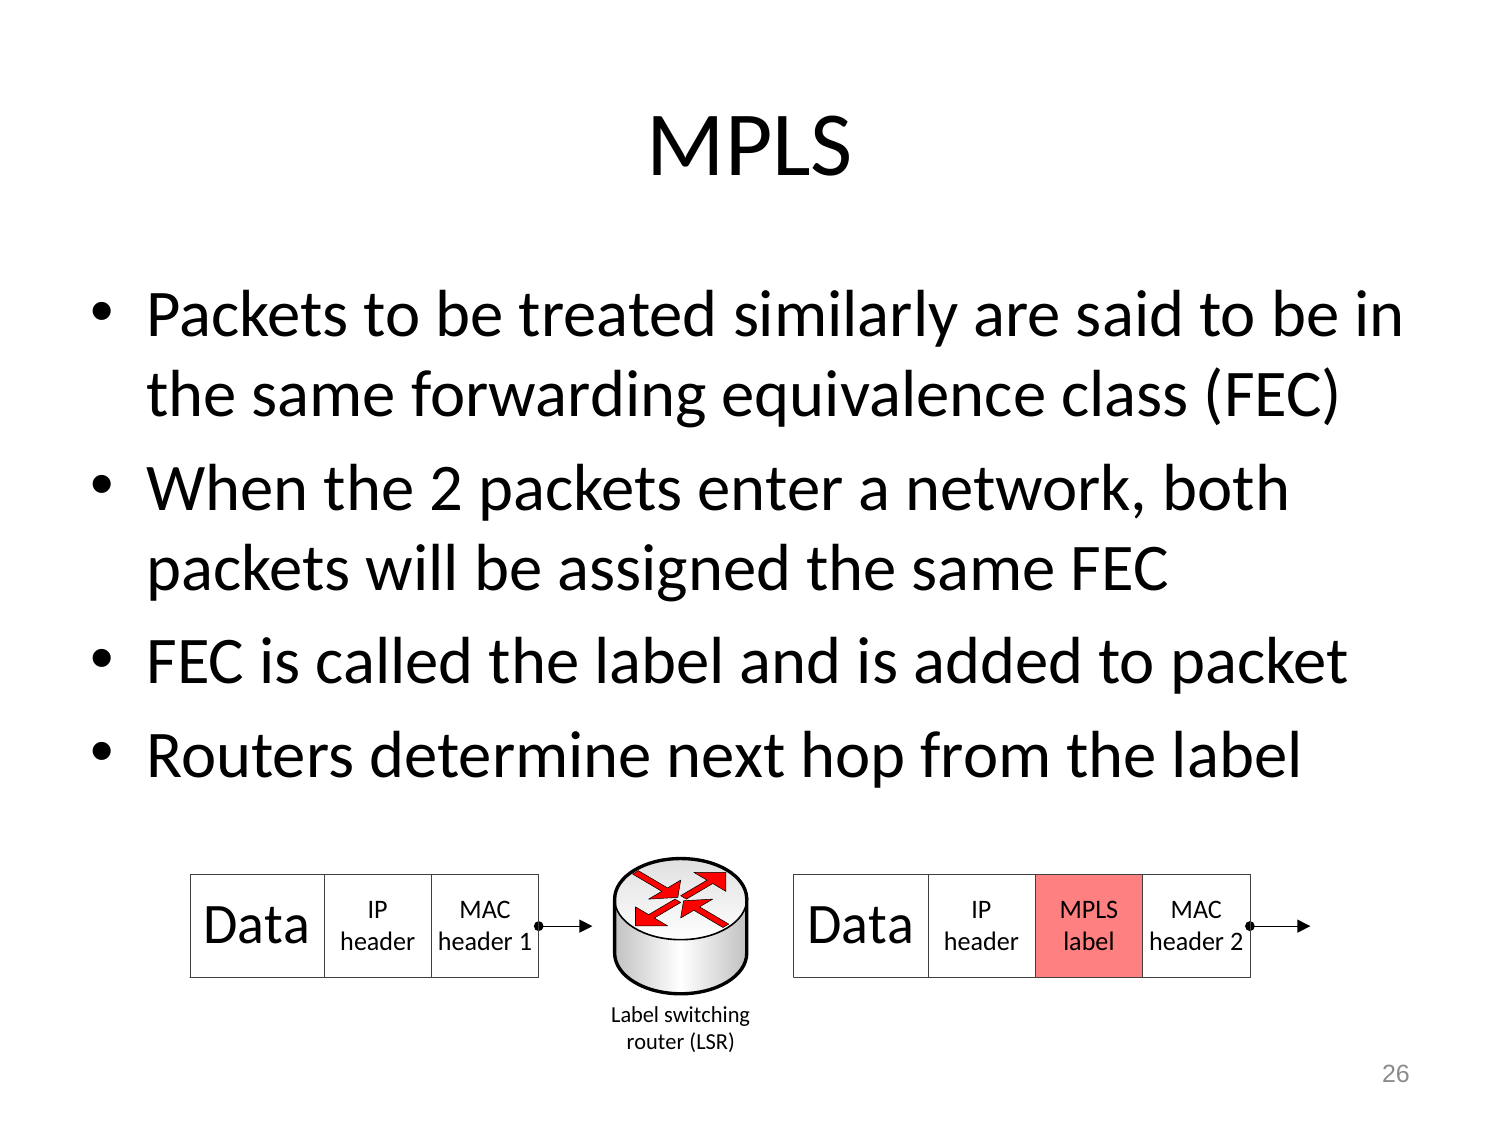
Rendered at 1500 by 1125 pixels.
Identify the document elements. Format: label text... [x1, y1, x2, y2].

list Packets to be treated similarly are said to be in the same forwarding equivalence class (FEC) When the 2 packets enter a network, both packets will be assigned the same FEC FEC is called the label and is added to packet Routers determine next hop from the label [74, 262, 1426, 826]
title MPLS [74, 44, 1426, 233]
picture [187, 854, 1313, 1059]
slide_number 26 [1074, 1042, 1425, 1103]
